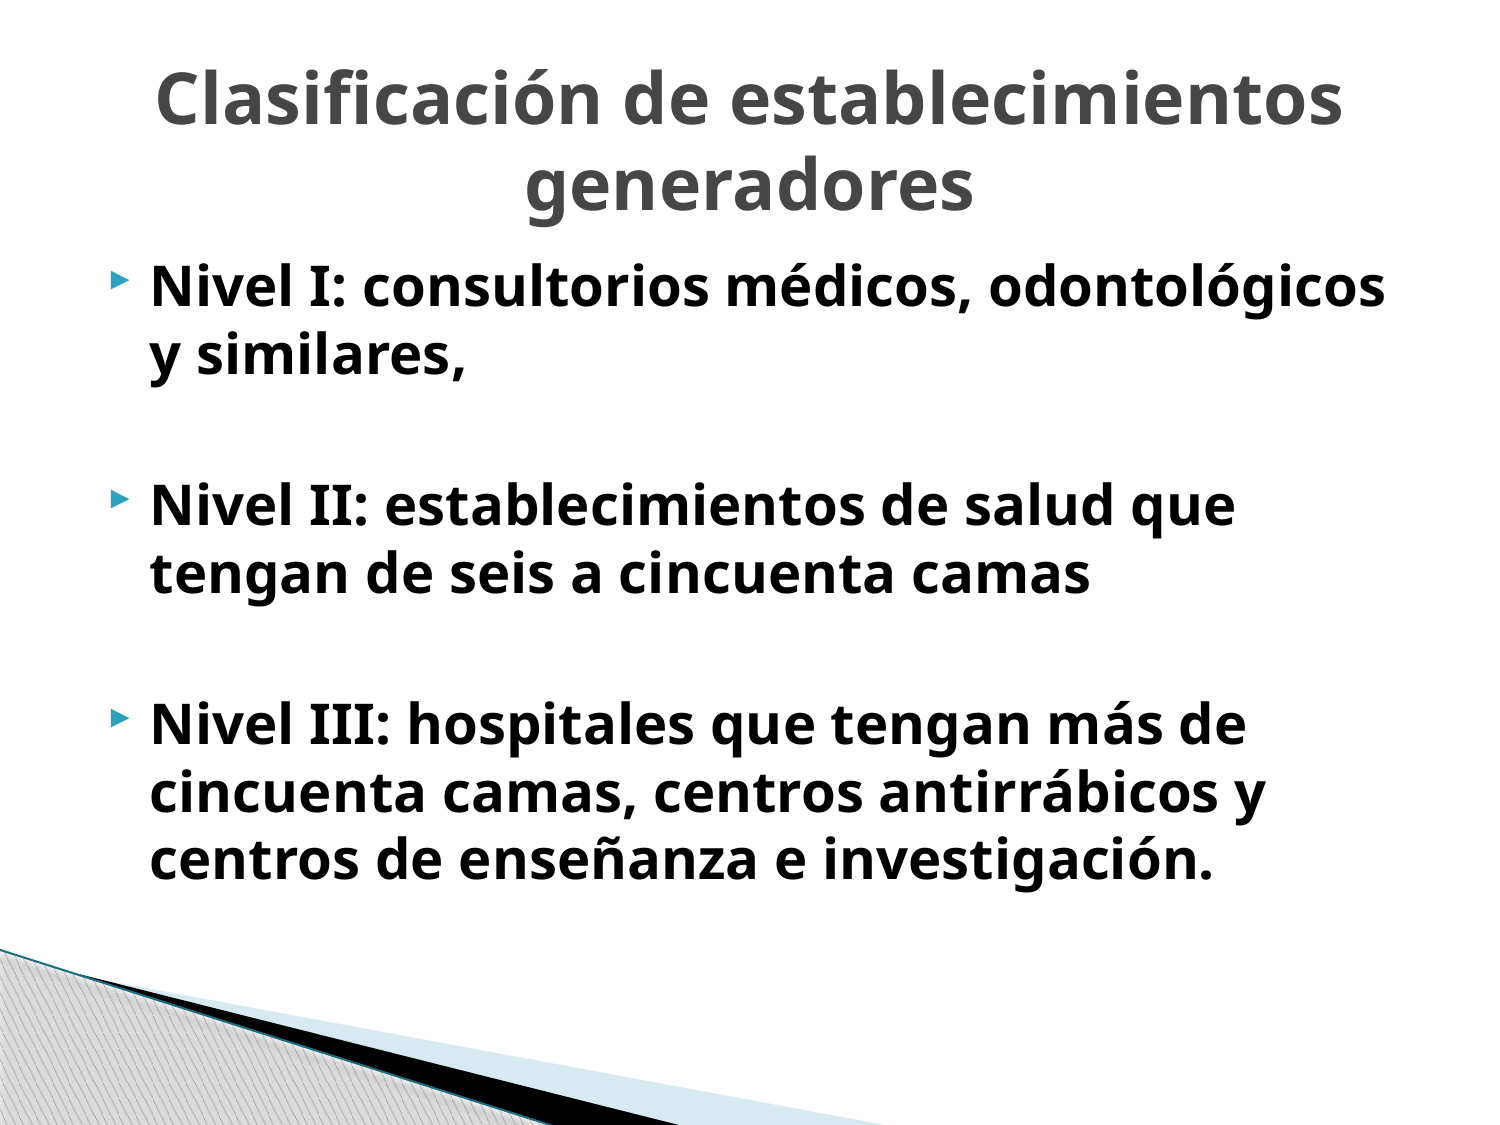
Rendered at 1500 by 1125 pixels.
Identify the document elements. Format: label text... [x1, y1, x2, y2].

list Nivel I: consultorios médicos, odontológicos y similares, Nivel II: establecimientos de salud que tengan de seis a cincuenta camas Nivel III: hospitales que tengan más de cincuenta camas, centros antirrábicos y centros de enseñanza e investigación. [75, 243, 1425, 1035]
title Clasificación de establecimientos generadores [75, 45, 1425, 233]
